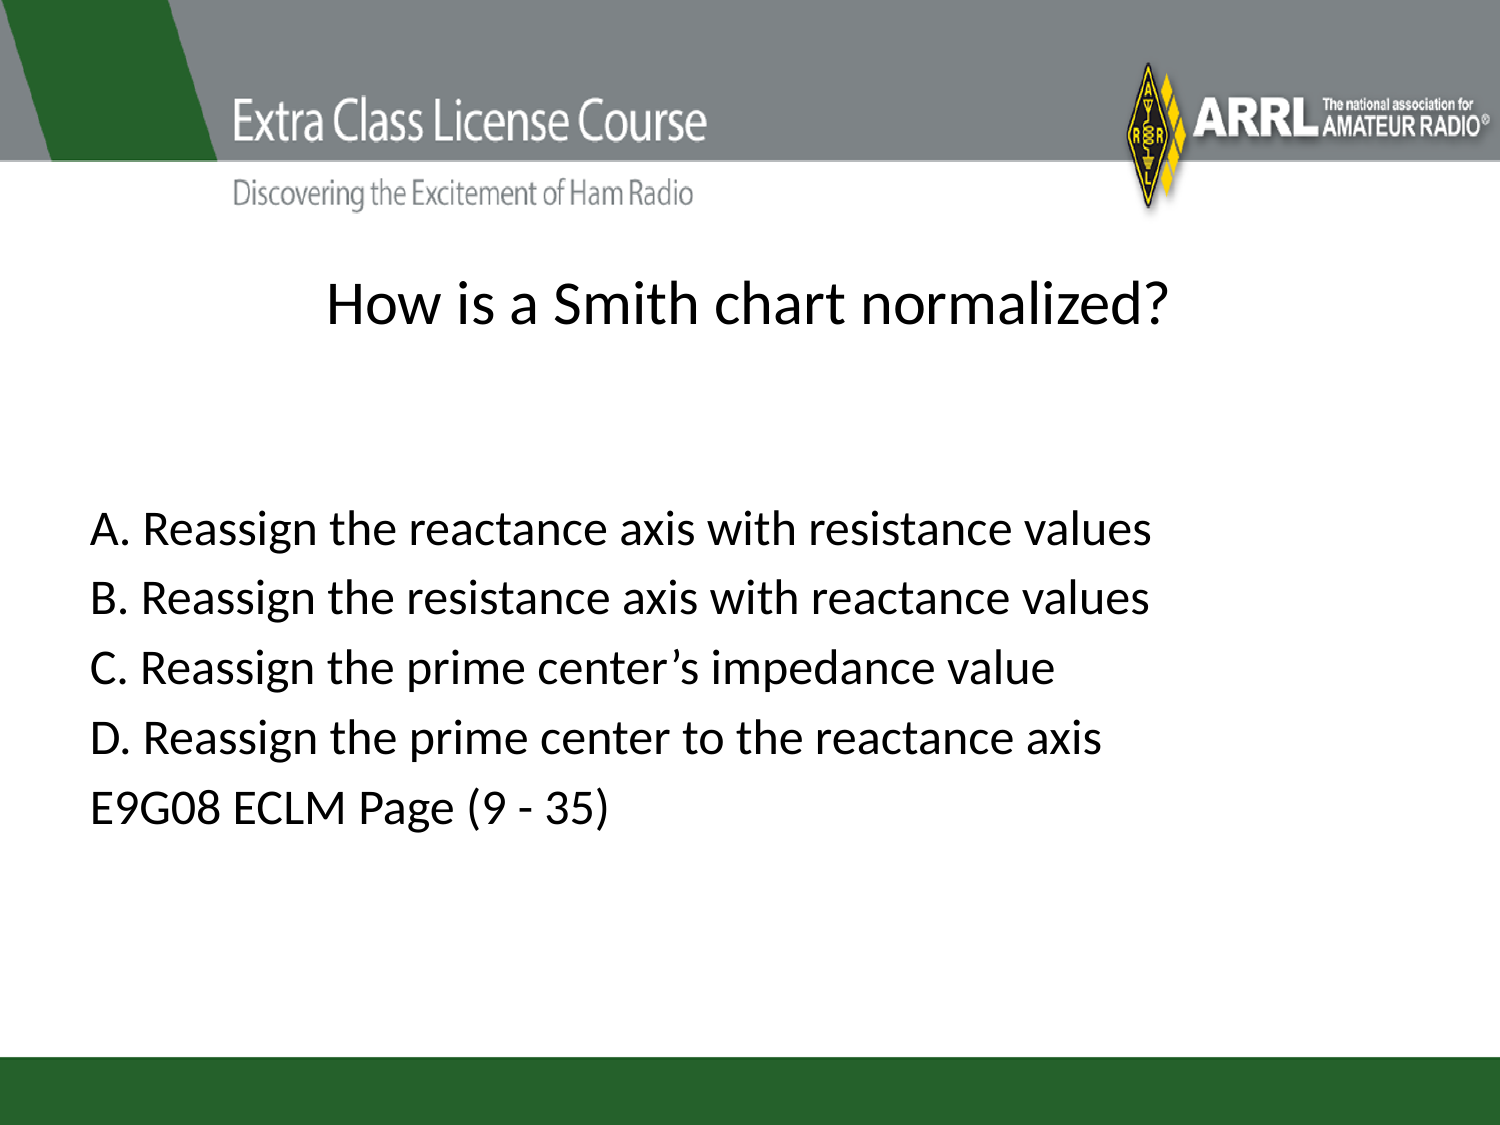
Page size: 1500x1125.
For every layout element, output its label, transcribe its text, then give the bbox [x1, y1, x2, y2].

list A. Reassign the reactance axis with resistance values B. Reassign the resistance axis with reactance values C. Reassign the prime center’s impedance value D. Reassign the prime center to the reactance axis E9G08 ECLM Page (9 - 35) [75, 487, 1425, 1005]
picture [0, 0, 1500, 1125]
title How is a Smith chart normalized? [75, 254, 1425, 435]
